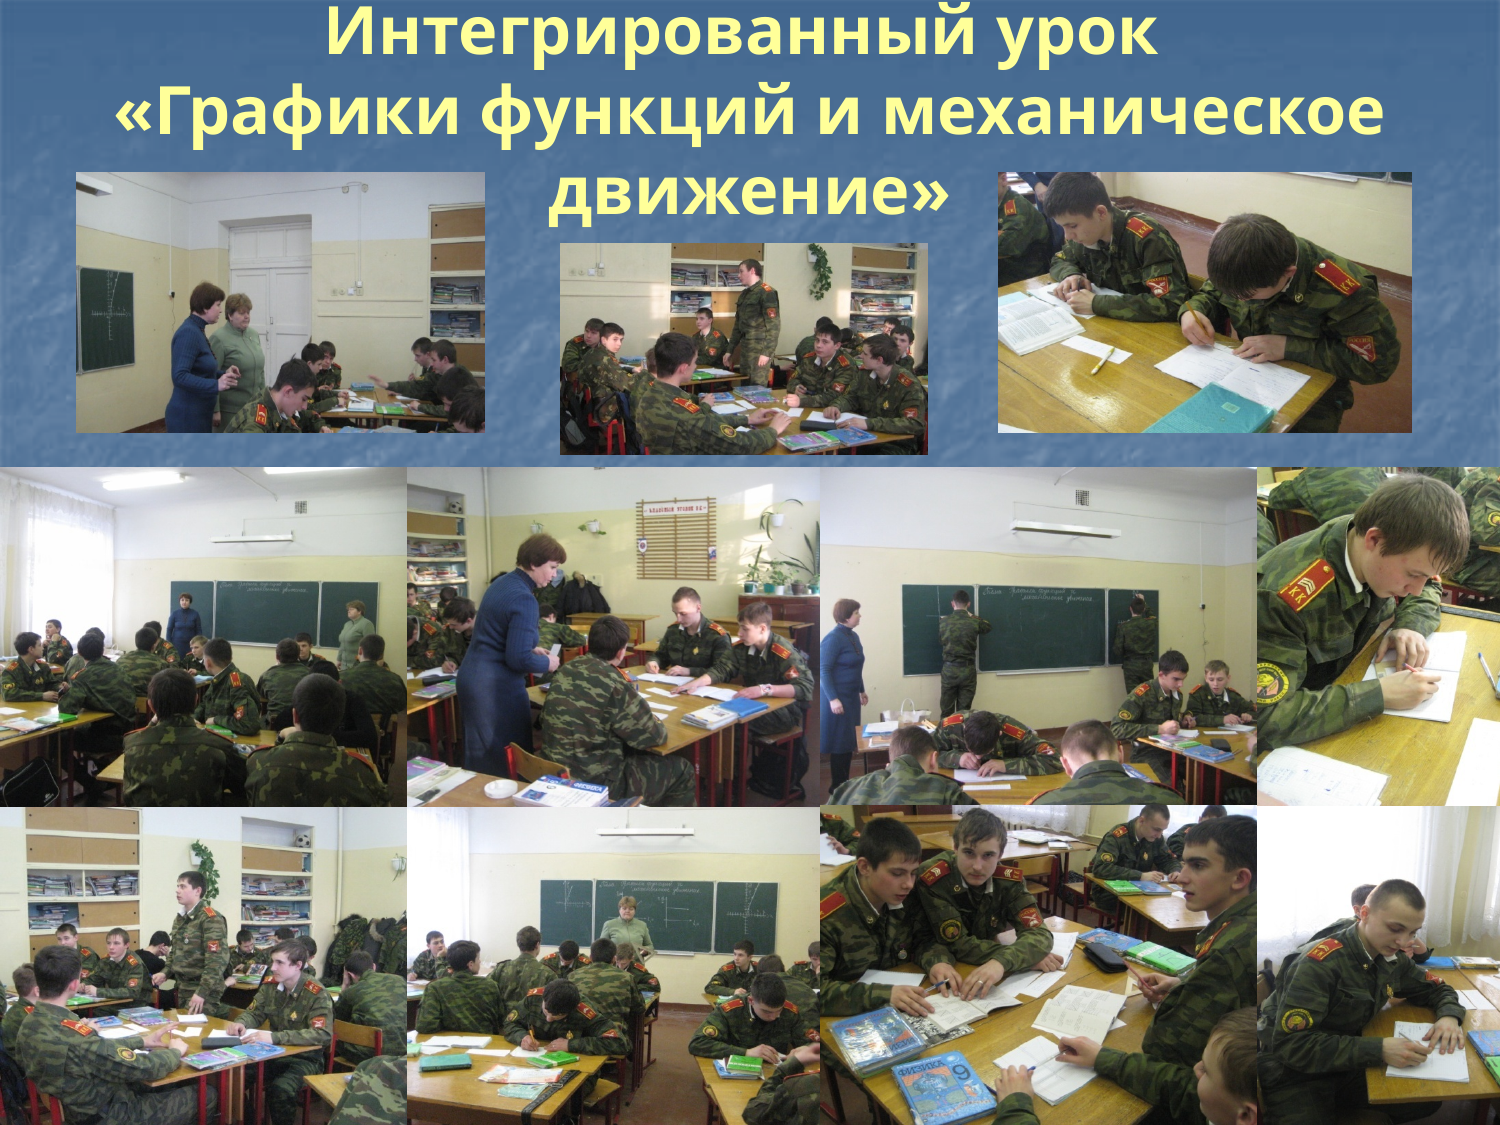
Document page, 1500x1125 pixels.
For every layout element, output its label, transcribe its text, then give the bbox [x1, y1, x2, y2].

picture [997, 172, 1412, 433]
title Интегрированный урок «Графики функций и механическое движение» [0, 18, 1500, 197]
picture [76, 172, 485, 433]
picture [0, 467, 1500, 1125]
picture [560, 243, 928, 455]
